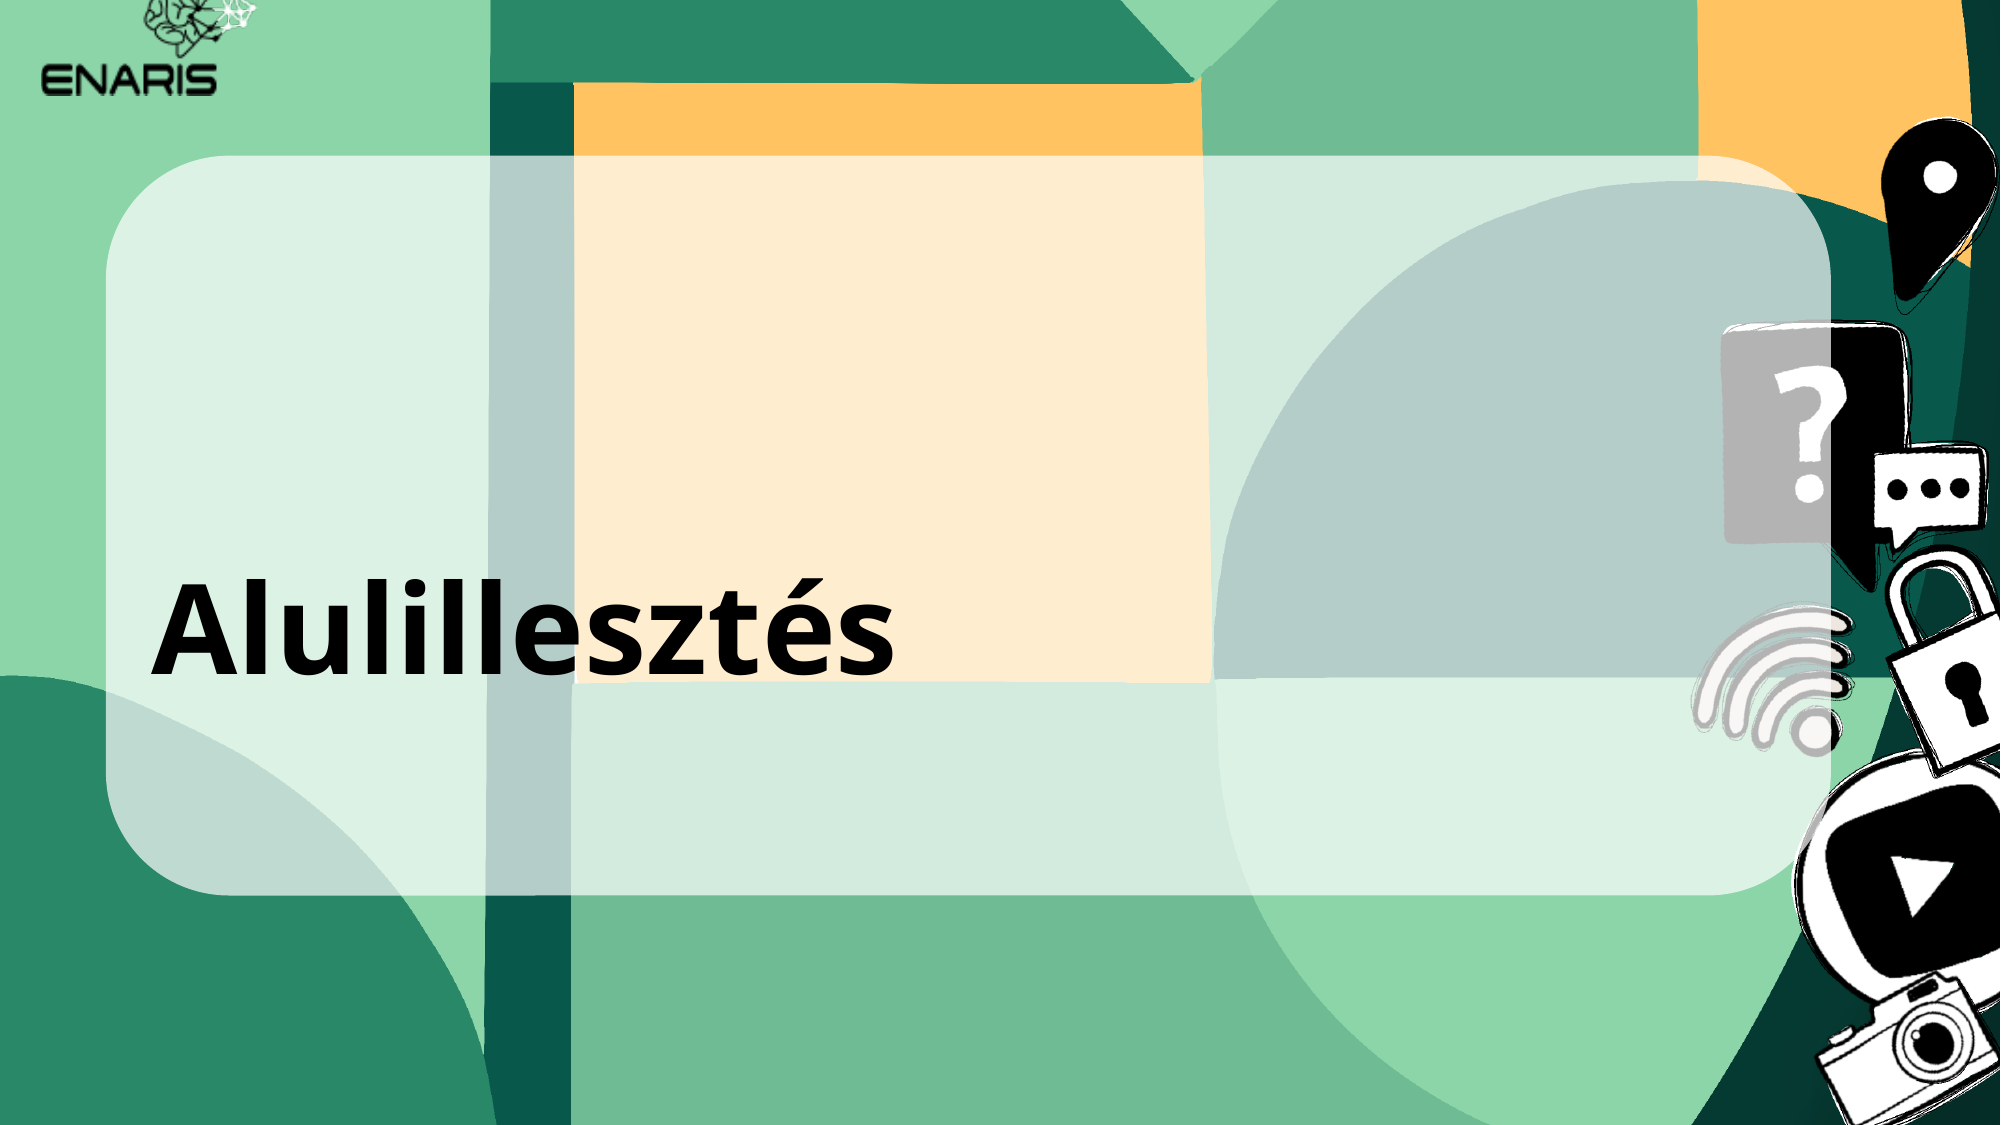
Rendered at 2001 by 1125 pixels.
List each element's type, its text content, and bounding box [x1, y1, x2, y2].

title Alulillesztés [136, 126, 1719, 710]
picture [0, 0, 2000, 1125]
